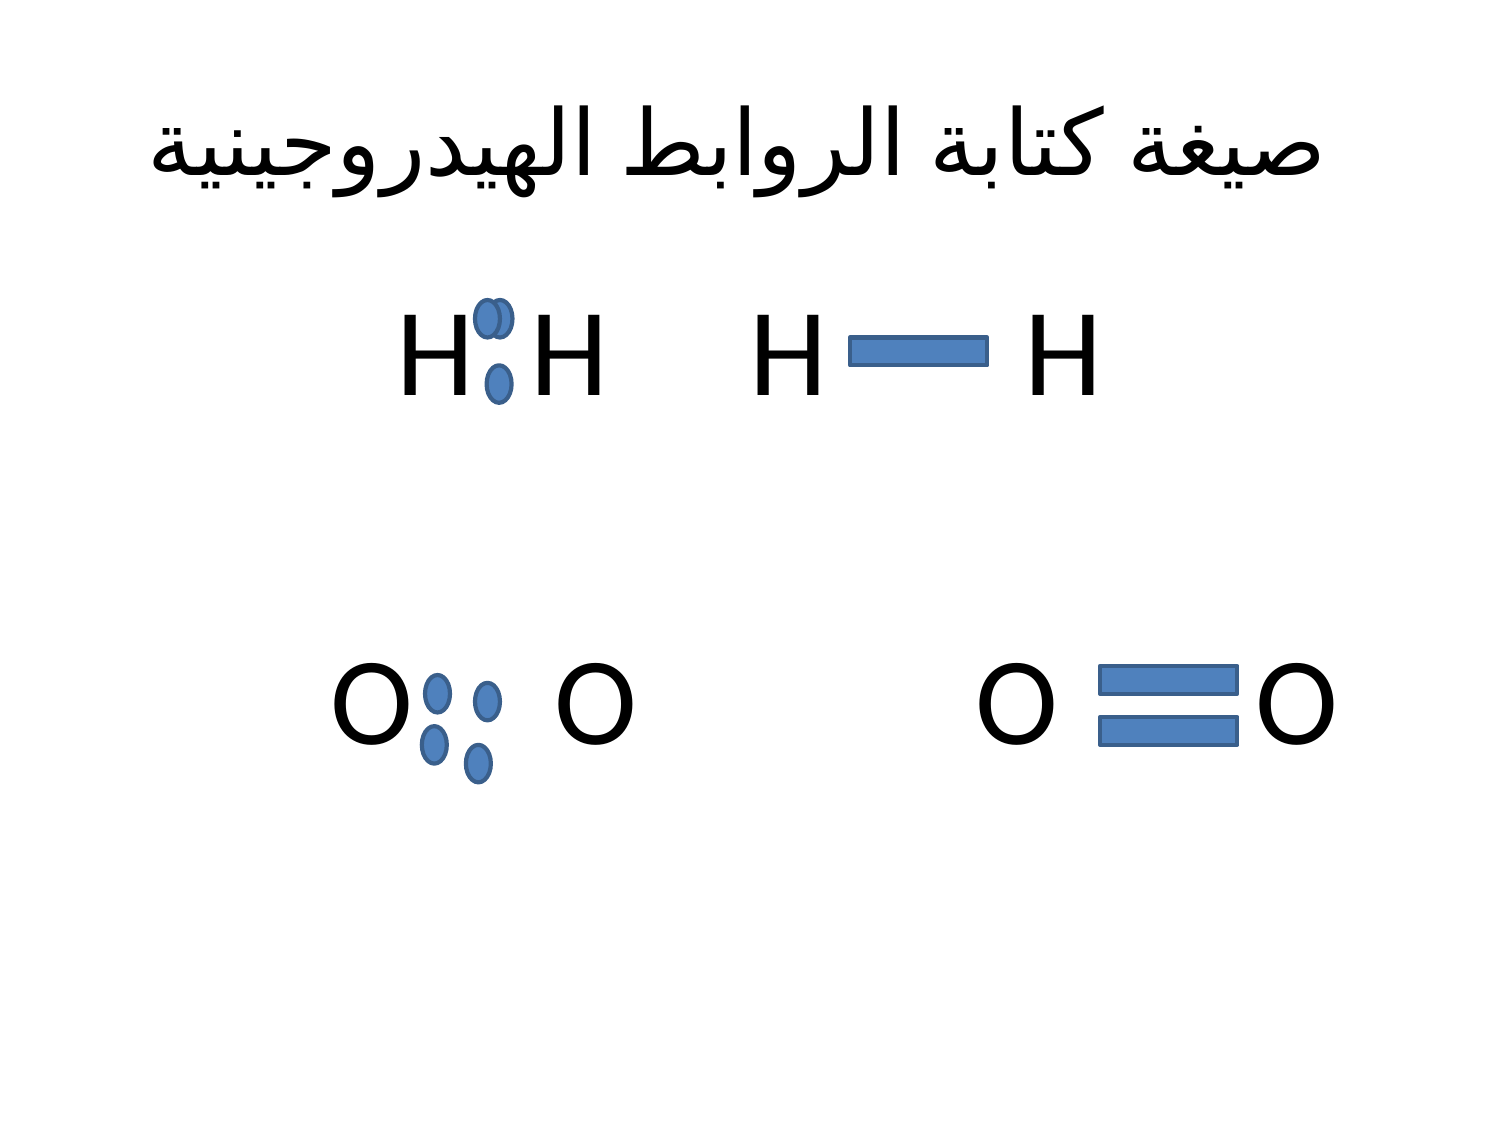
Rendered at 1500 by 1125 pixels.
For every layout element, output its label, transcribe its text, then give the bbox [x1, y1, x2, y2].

text_box [494, 297, 515, 340]
text_box [472, 680, 503, 723]
text_box [422, 672, 453, 715]
title صيغة كتابة الروابط الهيدروجينية [75, 45, 1425, 233]
text_box [419, 724, 449, 766]
list H H H H O O O O [75, 262, 1425, 1005]
text_box [848, 335, 989, 367]
text_box [472, 297, 503, 340]
text_box [1098, 664, 1239, 696]
text_box [463, 742, 493, 785]
text_box [1098, 715, 1239, 747]
text_box [484, 363, 514, 405]
